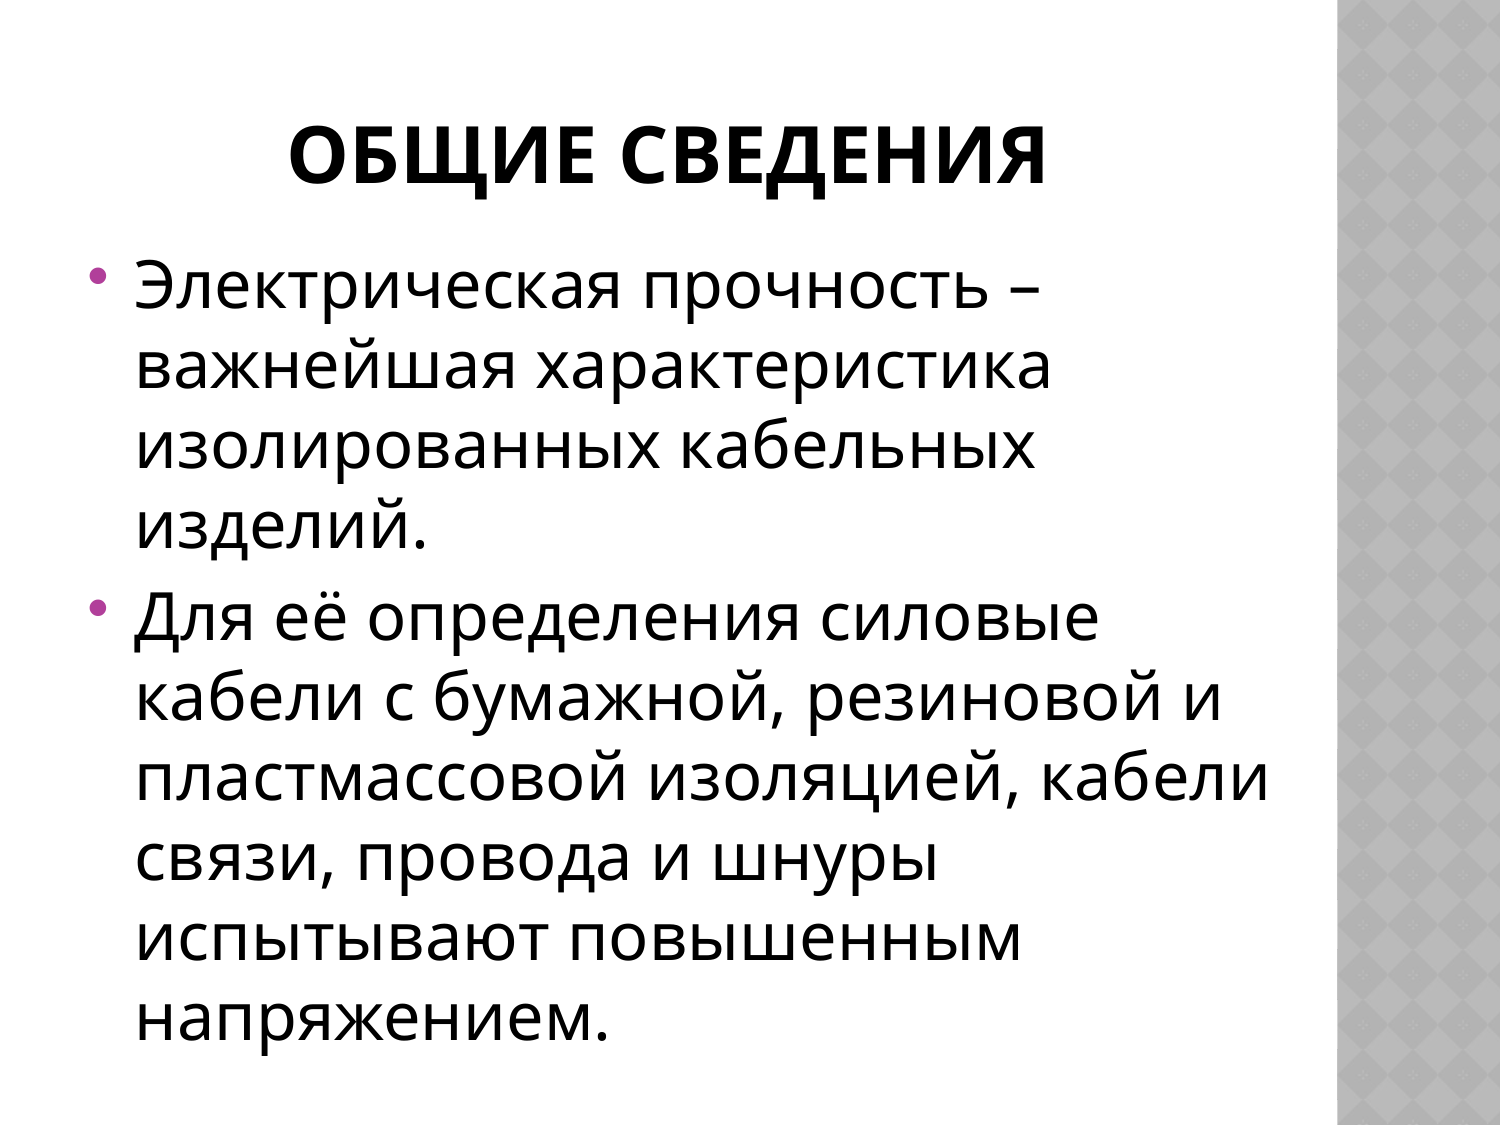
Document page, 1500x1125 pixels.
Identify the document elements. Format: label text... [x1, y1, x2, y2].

list Электрическая прочность – важнейшая характеристика изолированных кабельных изделий. Для её определения силовые кабели с бумажной, резиновой и пластмассовой изоляцией, кабели связи, провода и шнуры испытывают повышенным напряжением. [75, 234, 1348, 1059]
title Общие сведения [75, 52, 1263, 200]
